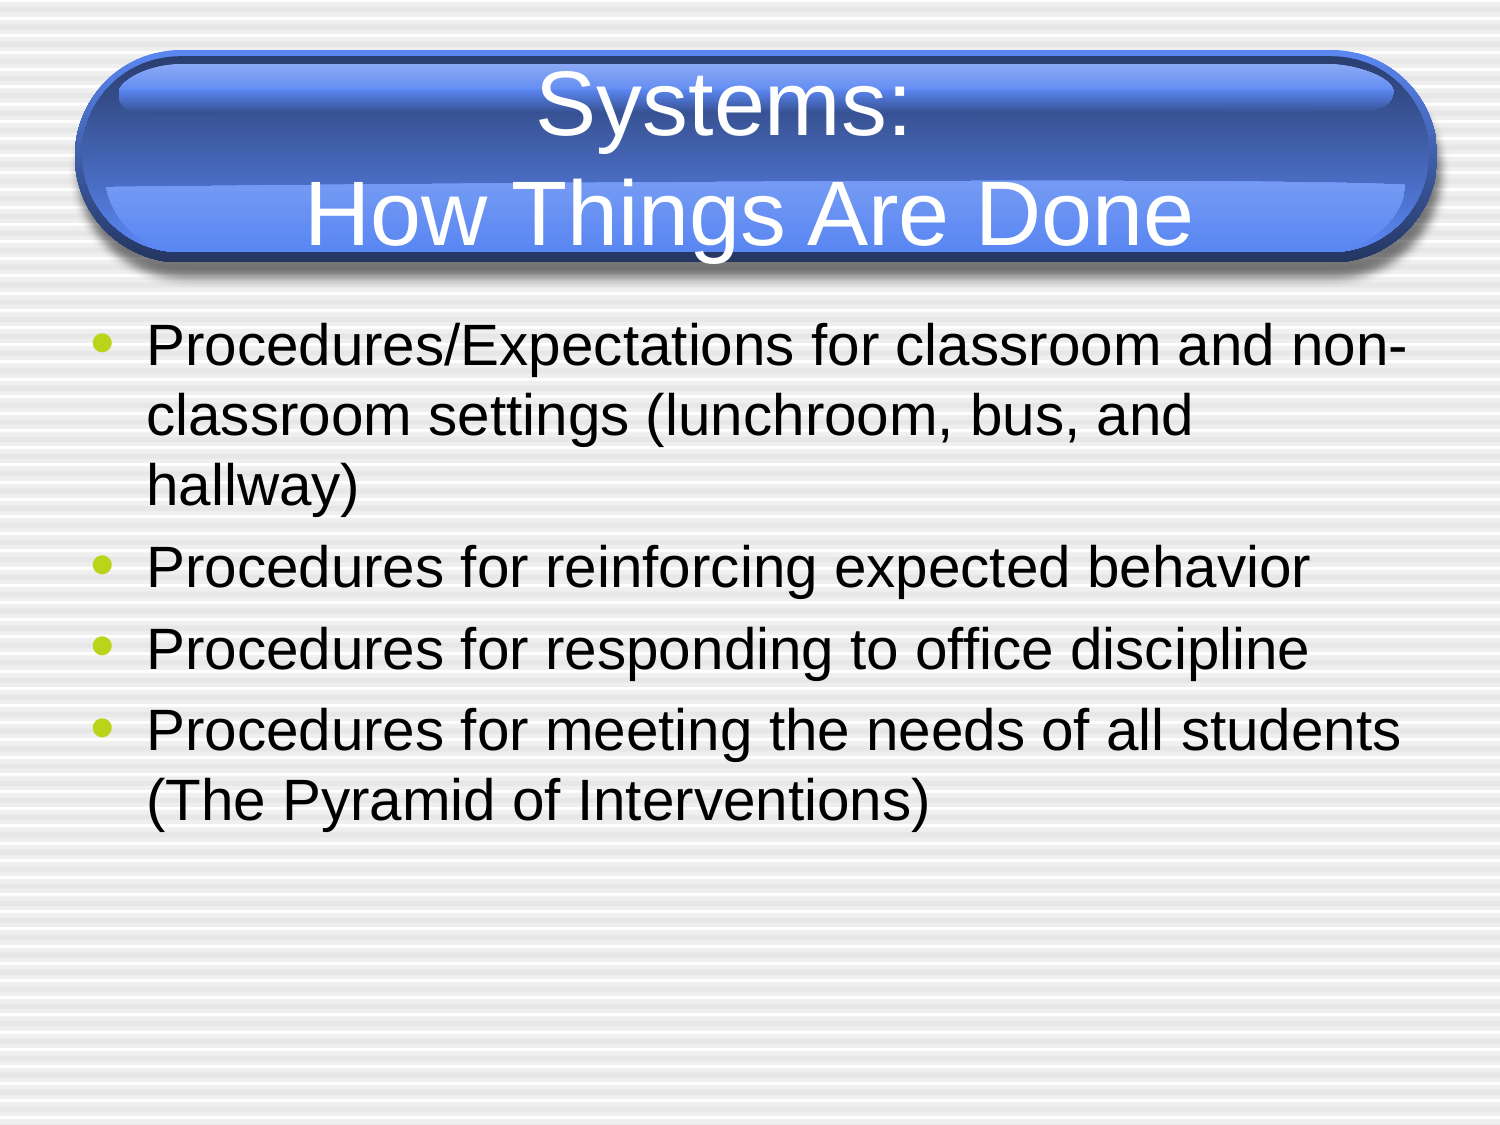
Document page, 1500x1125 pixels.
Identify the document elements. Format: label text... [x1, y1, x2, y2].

picture [0, 0, 1500, 1125]
title Systems: How Things Are Done [112, 60, 1388, 249]
list Procedures/Expectations for classroom and non-classroom settings (lunchroom, bus, and hallway) Procedures for reinforcing expected behavior Procedures for responding to office discipline Procedures for meeting the needs of all students (The Pyramid of Interventions) [74, 299, 1438, 1001]
